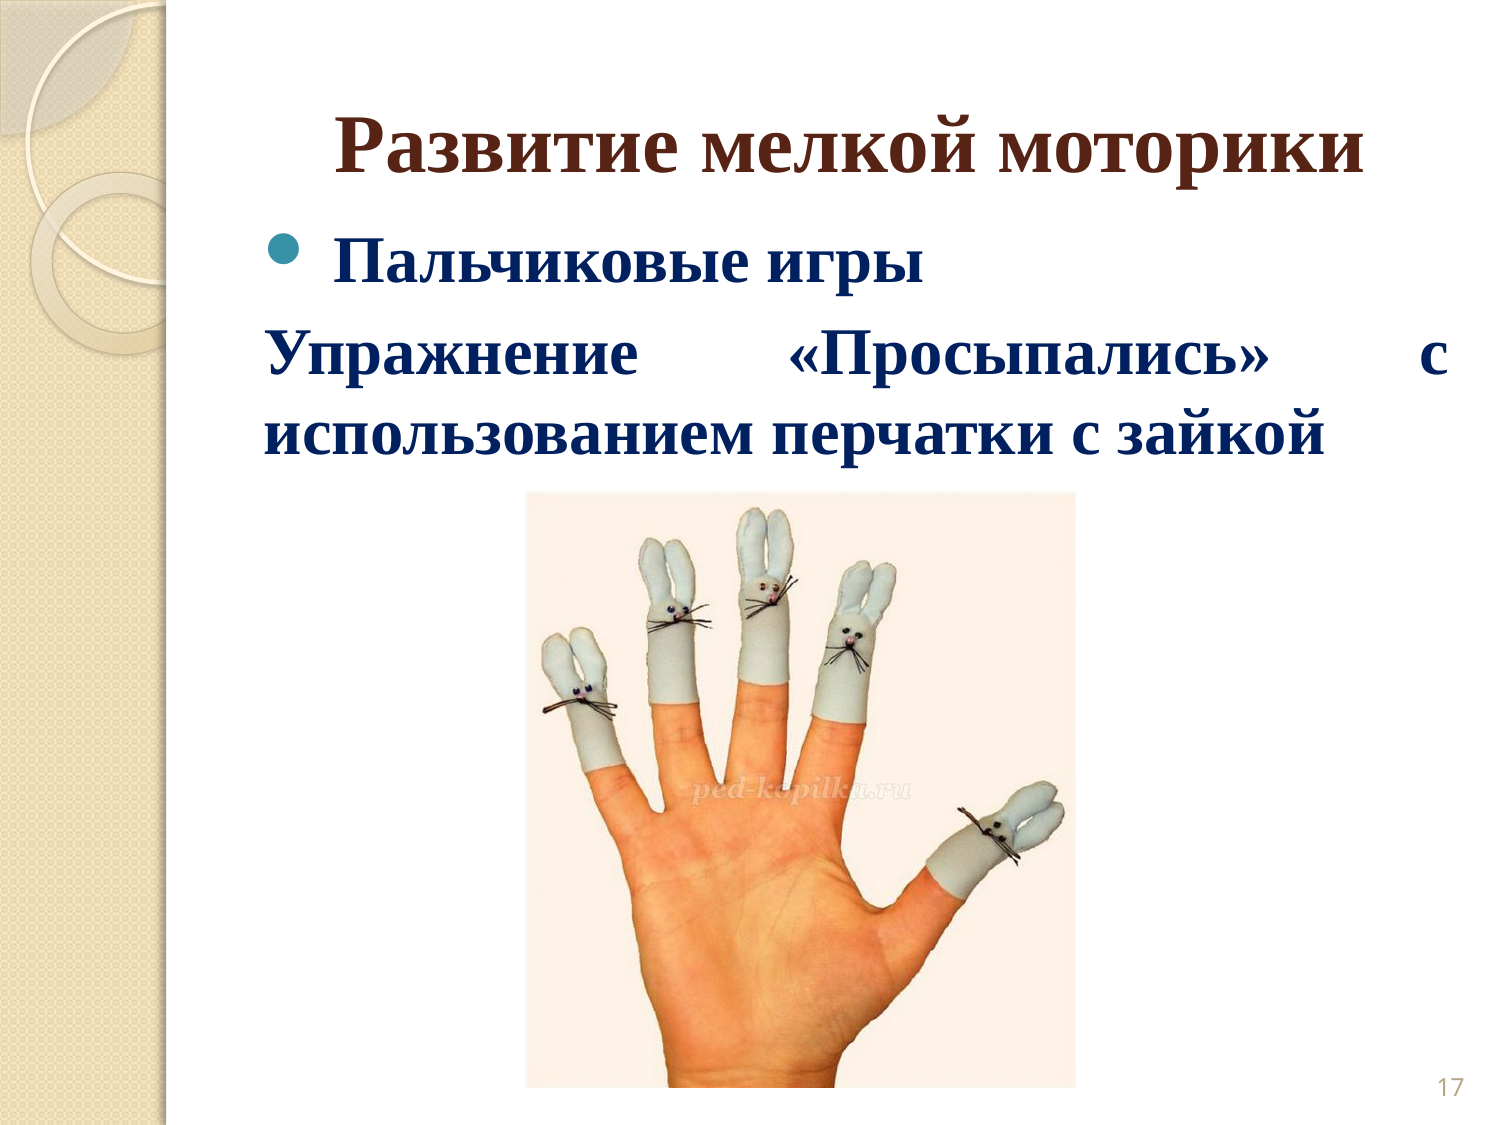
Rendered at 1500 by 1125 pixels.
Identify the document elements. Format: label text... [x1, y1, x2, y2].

slide_number 17 [1413, 1034, 1488, 1113]
title Развитие мелкой моторики [235, 45, 1466, 208]
list Пальчиковые игры Упражнение «Просыпались» с использованием перчатки с зайкой [235, 208, 1466, 1025]
picture [525, 491, 1077, 1088]
